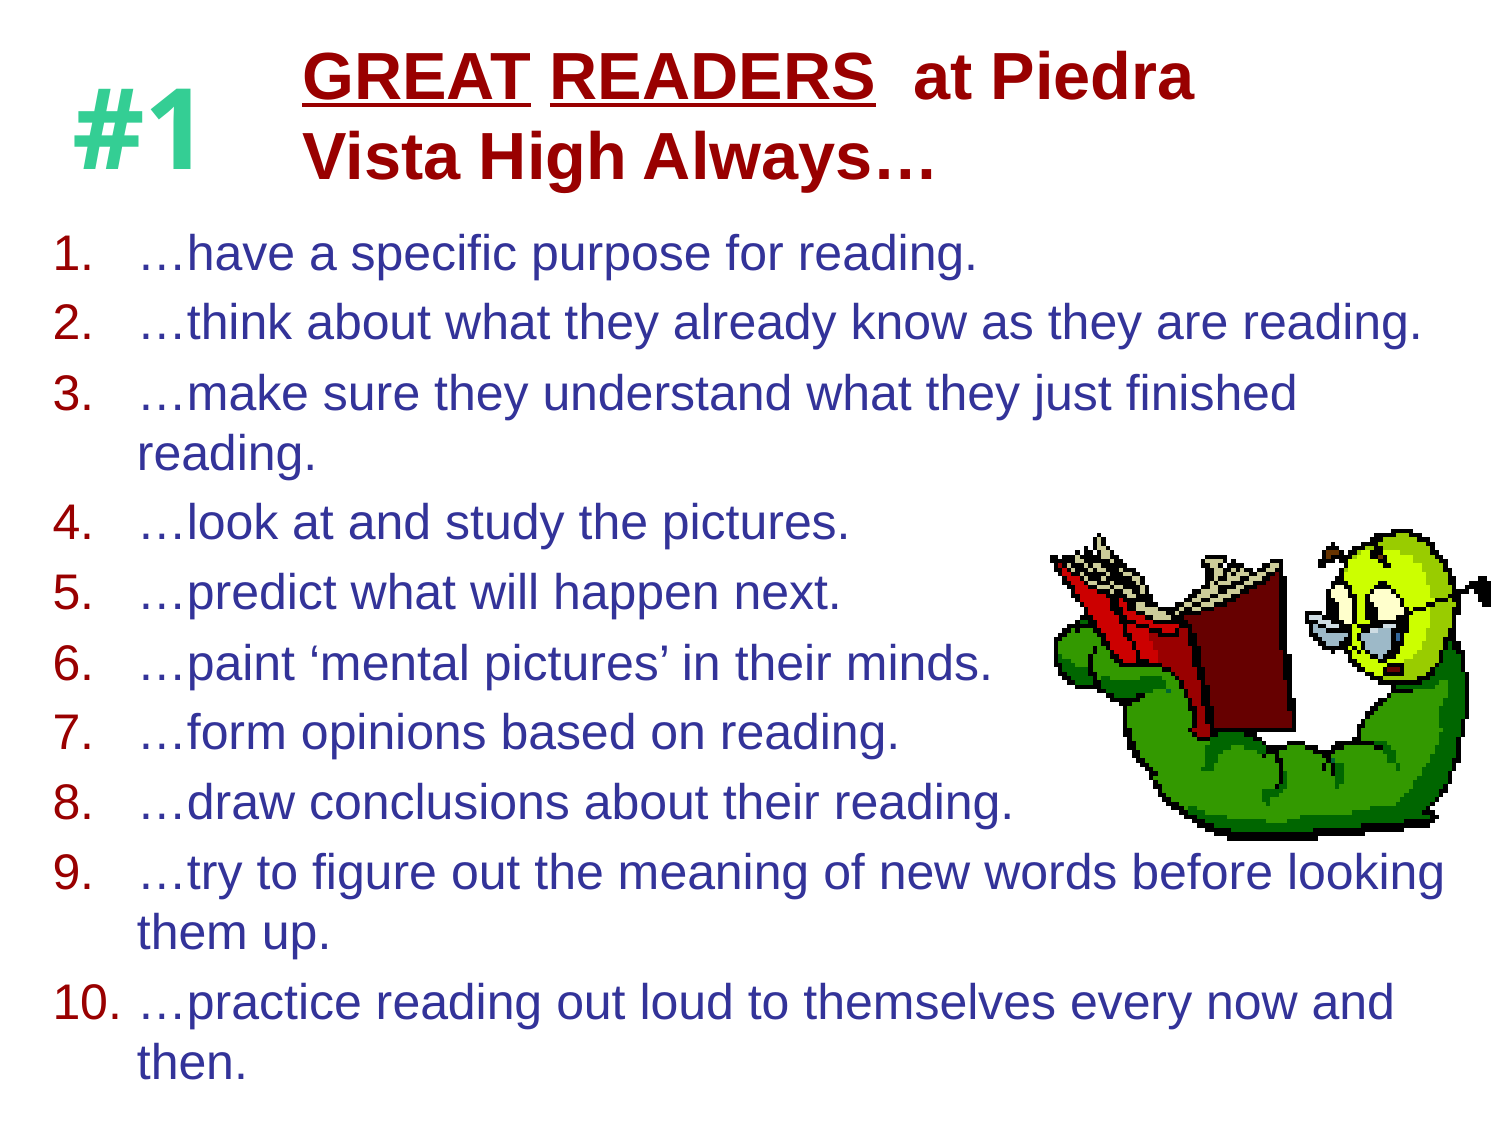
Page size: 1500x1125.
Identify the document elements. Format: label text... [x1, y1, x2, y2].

picture [1049, 412, 1500, 842]
text_box #1 [57, 49, 224, 200]
title GREAT READERS at Piedra Vista High Always… [287, 37, 1263, 188]
list …have a specific purpose for reading. …think about what they already know as they are reading. …make sure they understand what they just finished reading. …look at and study the pictures. …predict what will happen next. …paint ‘mental pictures’ in their minds. …form opinions based on reading. …draw conclusions about their reading. …try to figure out the meaning of new words before looking them up. …practice reading out loud to themselves every now and then. [37, 212, 1500, 1063]
